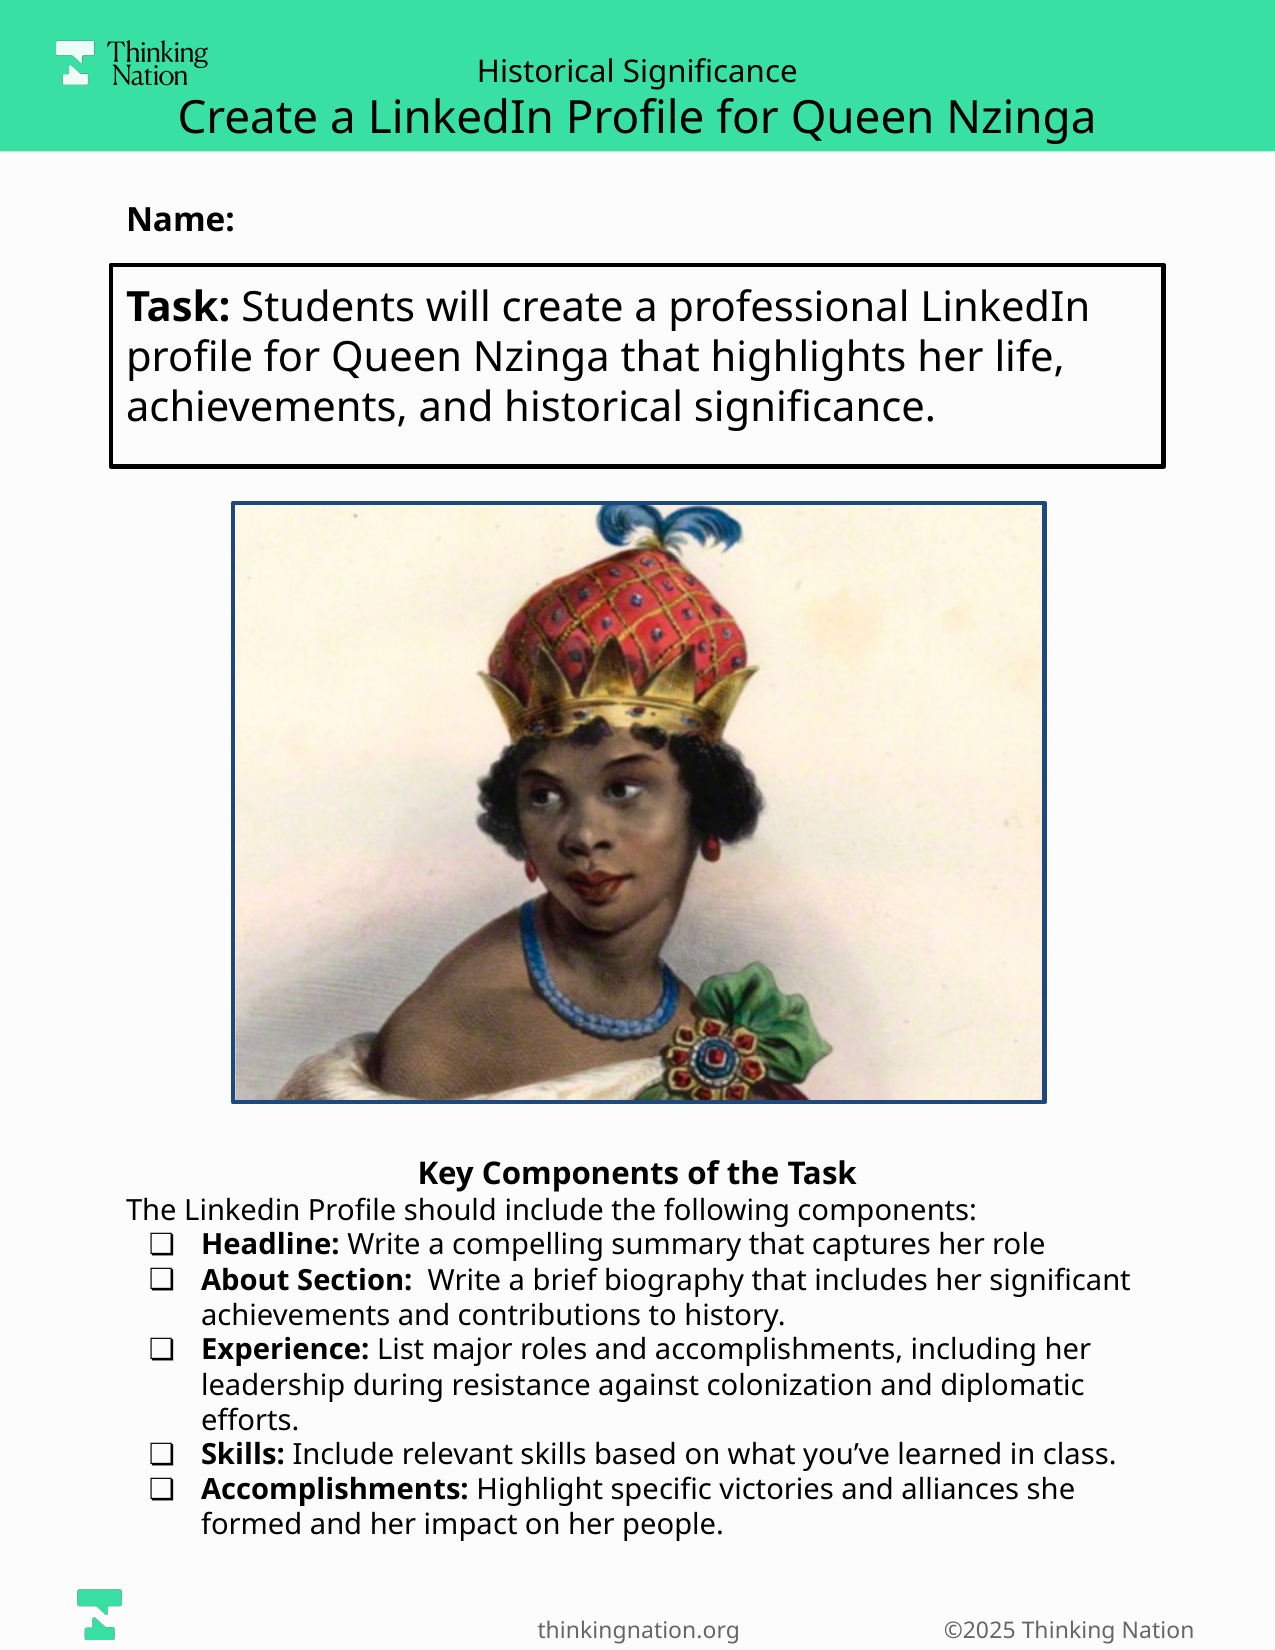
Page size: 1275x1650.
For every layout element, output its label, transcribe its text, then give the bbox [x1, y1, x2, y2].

text_box Key Components of the Task The Linkedin Profile should include the following components: Headline: Write a compelling summary that captures her role About Section: Write a brief biography that includes her significant achievements and contributions to history. Experience: List major roles and accomplishments, including her leadership during resistance against colonization and diplomatic efforts. Skills: Include relevant skills based on what you’ve learned in class. Accomplishments: Highlight specific victories and alliances she formed and her impact on her people. [111, 1138, 1164, 1556]
text_box Name: [111, 182, 1129, 234]
text_box Historical Significance Create a LinkedIn Profile for Queen Nzinga [0, 0, 1275, 152]
picture [38, 26, 213, 99]
picture [235, 504, 1043, 1100]
text_box Task: Students will create a professional LinkedIn profile for Queen Nzinga that highlights her life, achievements, and historical significance. [111, 264, 1164, 467]
text_box thinkingnation.org [488, 1599, 790, 1650]
text_box ©2025 Thinking Nation [909, 1599, 1211, 1650]
picture [63, 1578, 135, 1650]
